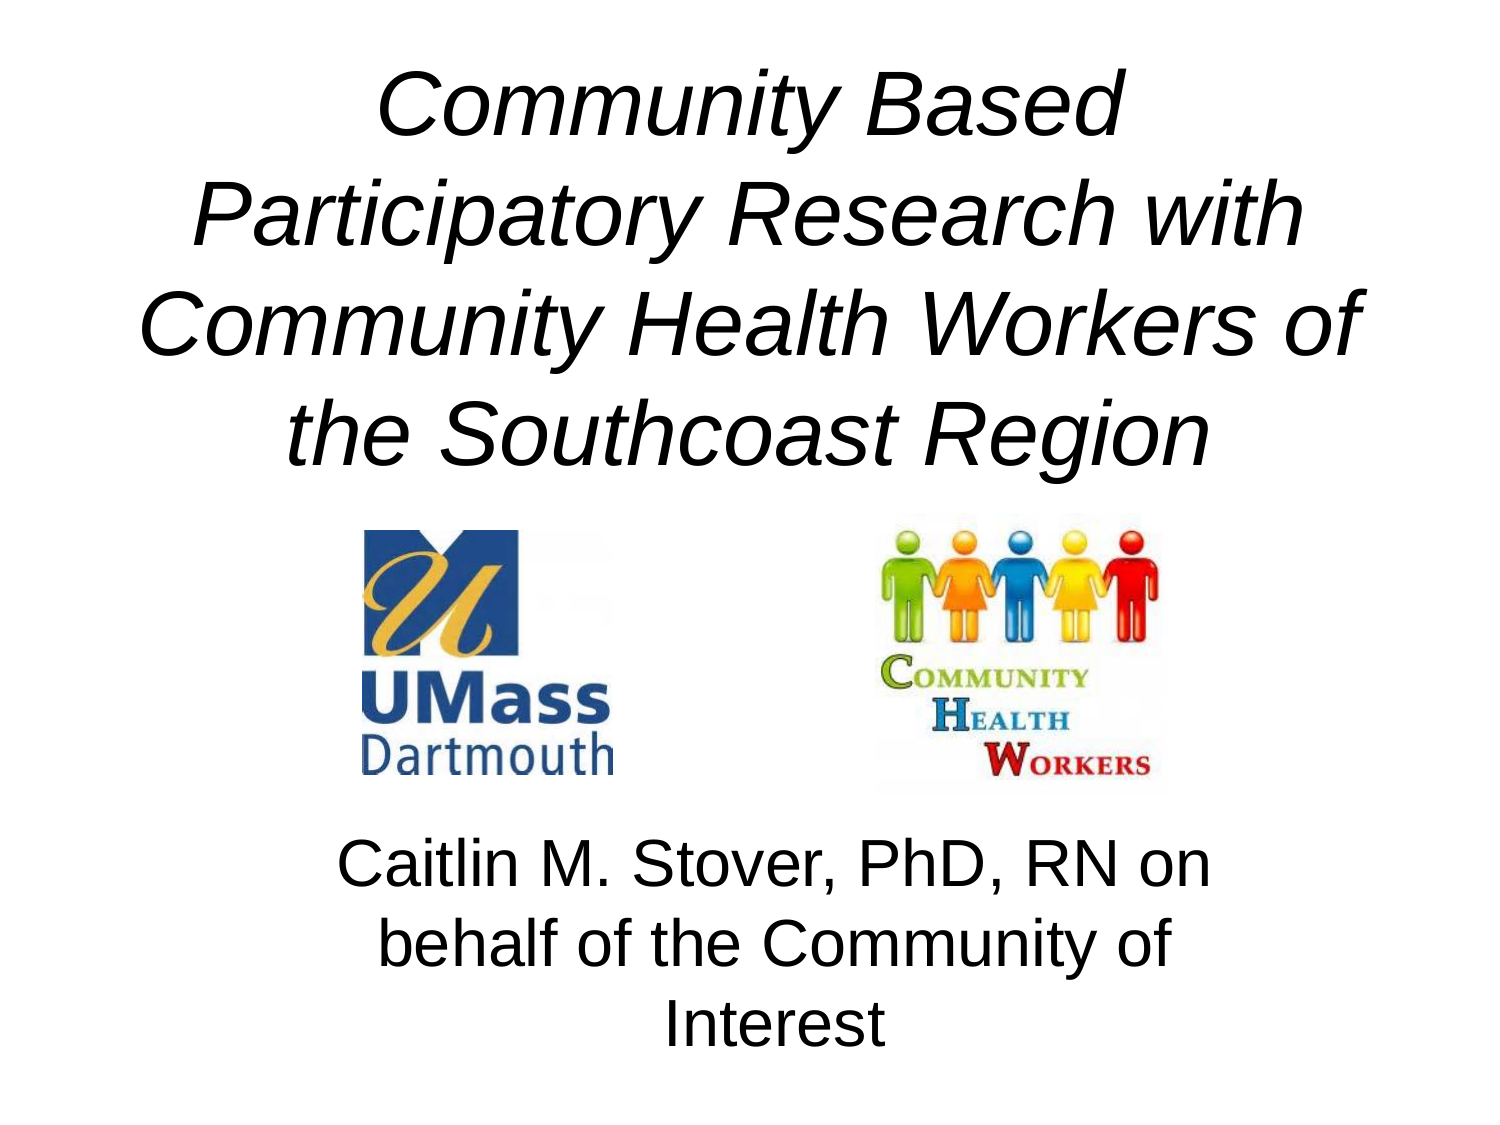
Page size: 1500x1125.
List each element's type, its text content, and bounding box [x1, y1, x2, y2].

picture [362, 530, 613, 775]
subtitle Caitlin M. Stover, PhD, RN on behalf of the Community of Interest [249, 812, 1301, 1101]
title Community Based Participatory Research with Community Health Workers of the Southcoast Region [112, 224, 1388, 413]
picture [874, 513, 1169, 794]
